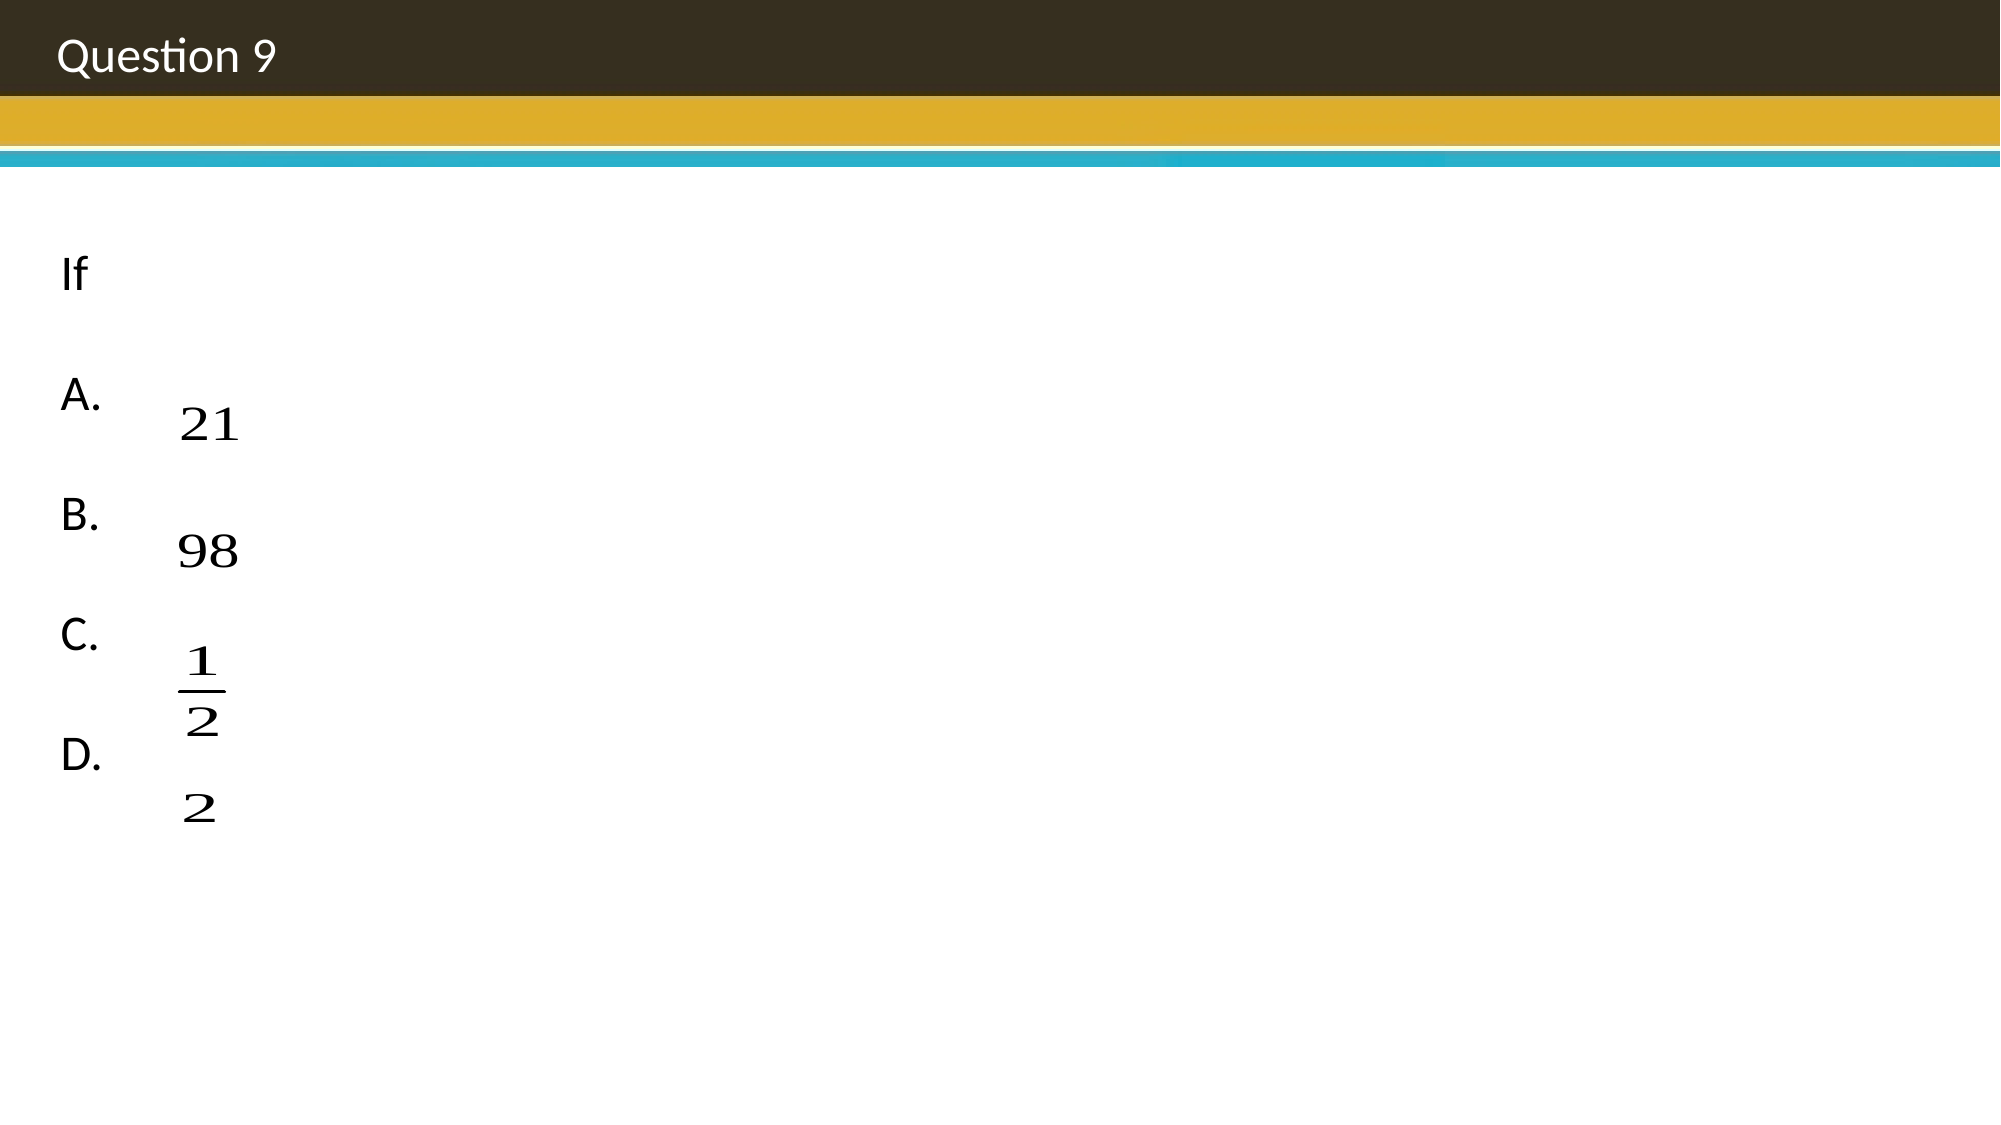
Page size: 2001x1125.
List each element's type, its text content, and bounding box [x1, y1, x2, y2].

picture [169, 783, 233, 830]
picture [167, 633, 243, 746]
picture [169, 522, 248, 580]
text_box Question 9 [41, 14, 293, 90]
picture [169, 394, 248, 449]
picture [0, 0, 2000, 167]
